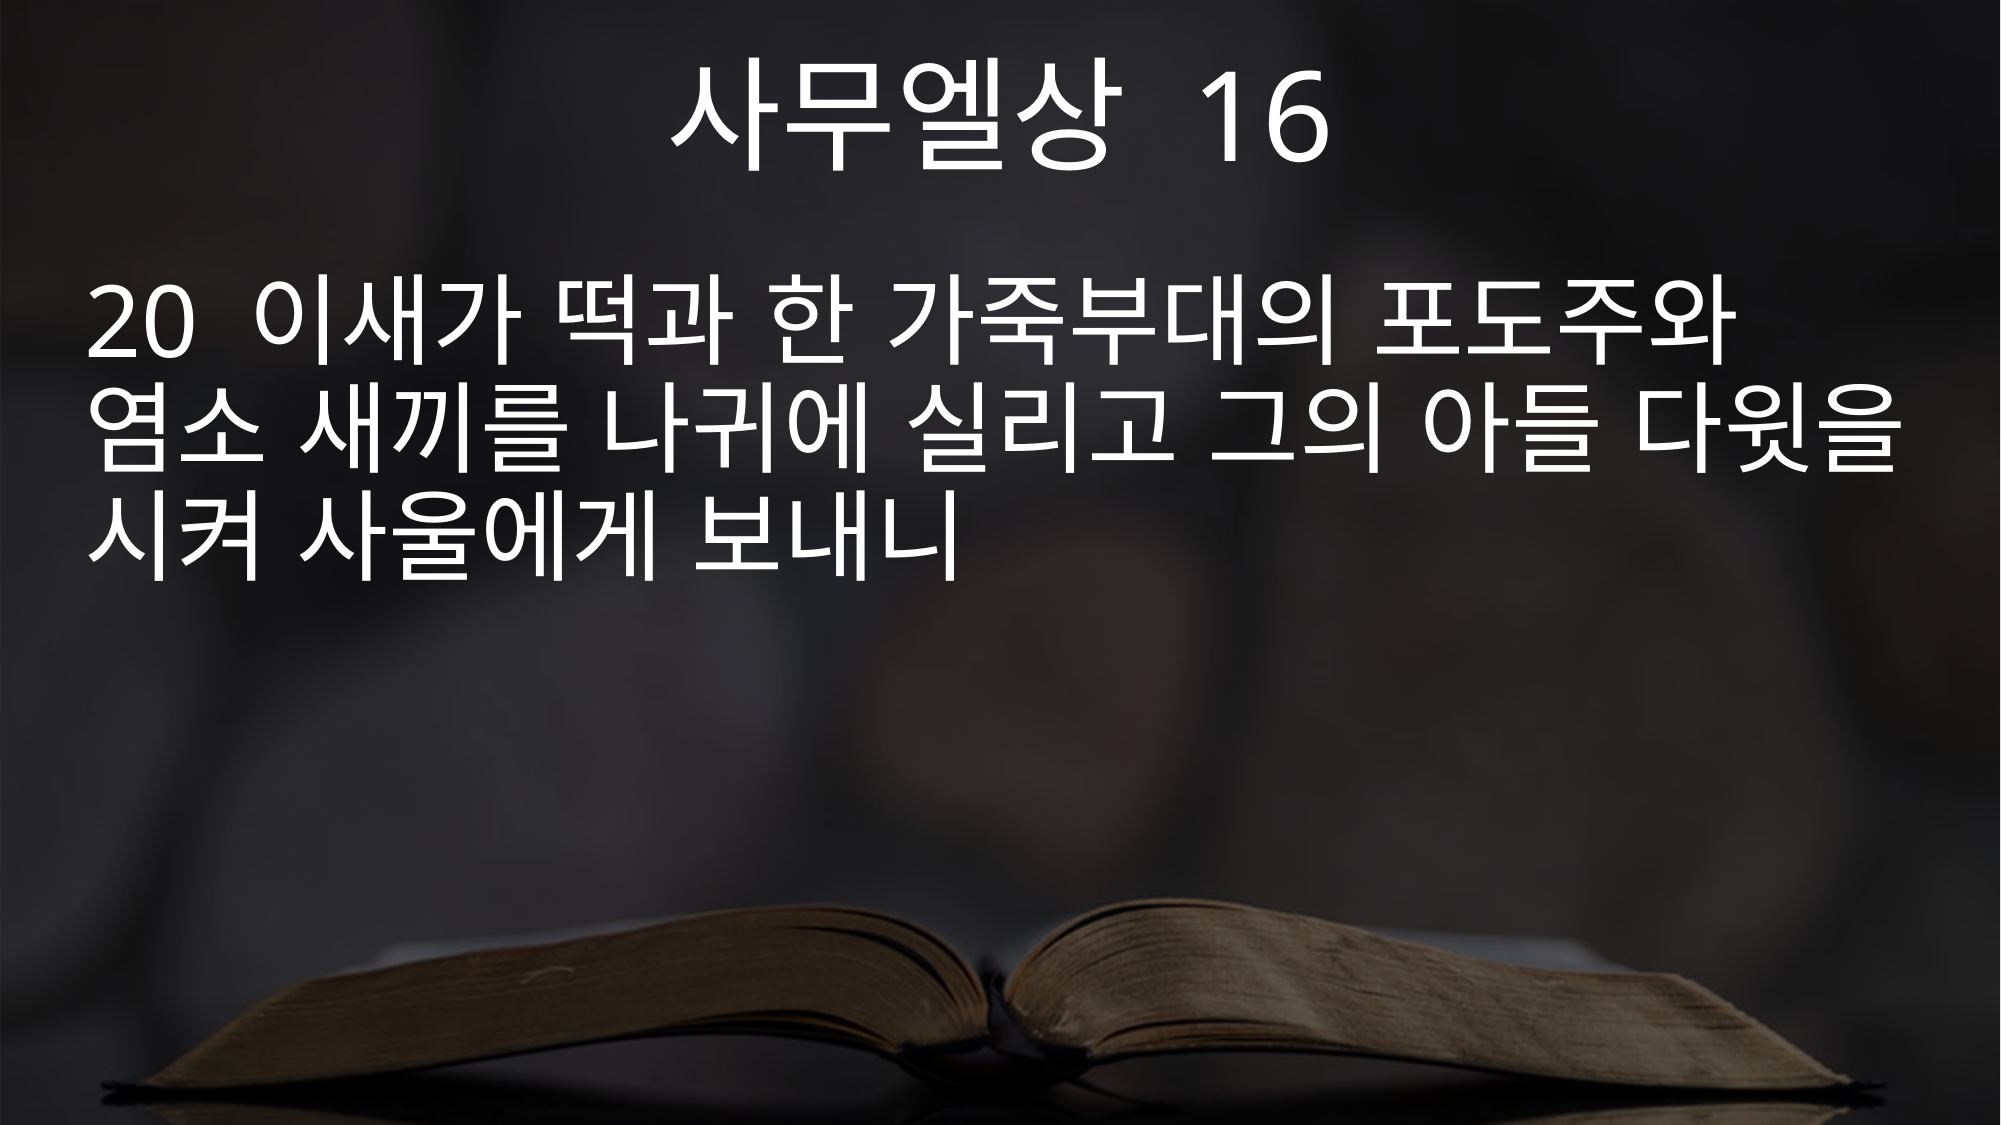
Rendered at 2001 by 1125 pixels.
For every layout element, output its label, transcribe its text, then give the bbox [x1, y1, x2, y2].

footer 사무엘상 16 [0, 32, 2000, 192]
list 20 이새가 떡과 한 가죽부대의 포도주와 염소 새끼를 나귀에 실리고 그의 아들 다윗을 시켜 사울에게 보내니 [69, 263, 1953, 423]
picture [0, 0, 2001, 1125]
